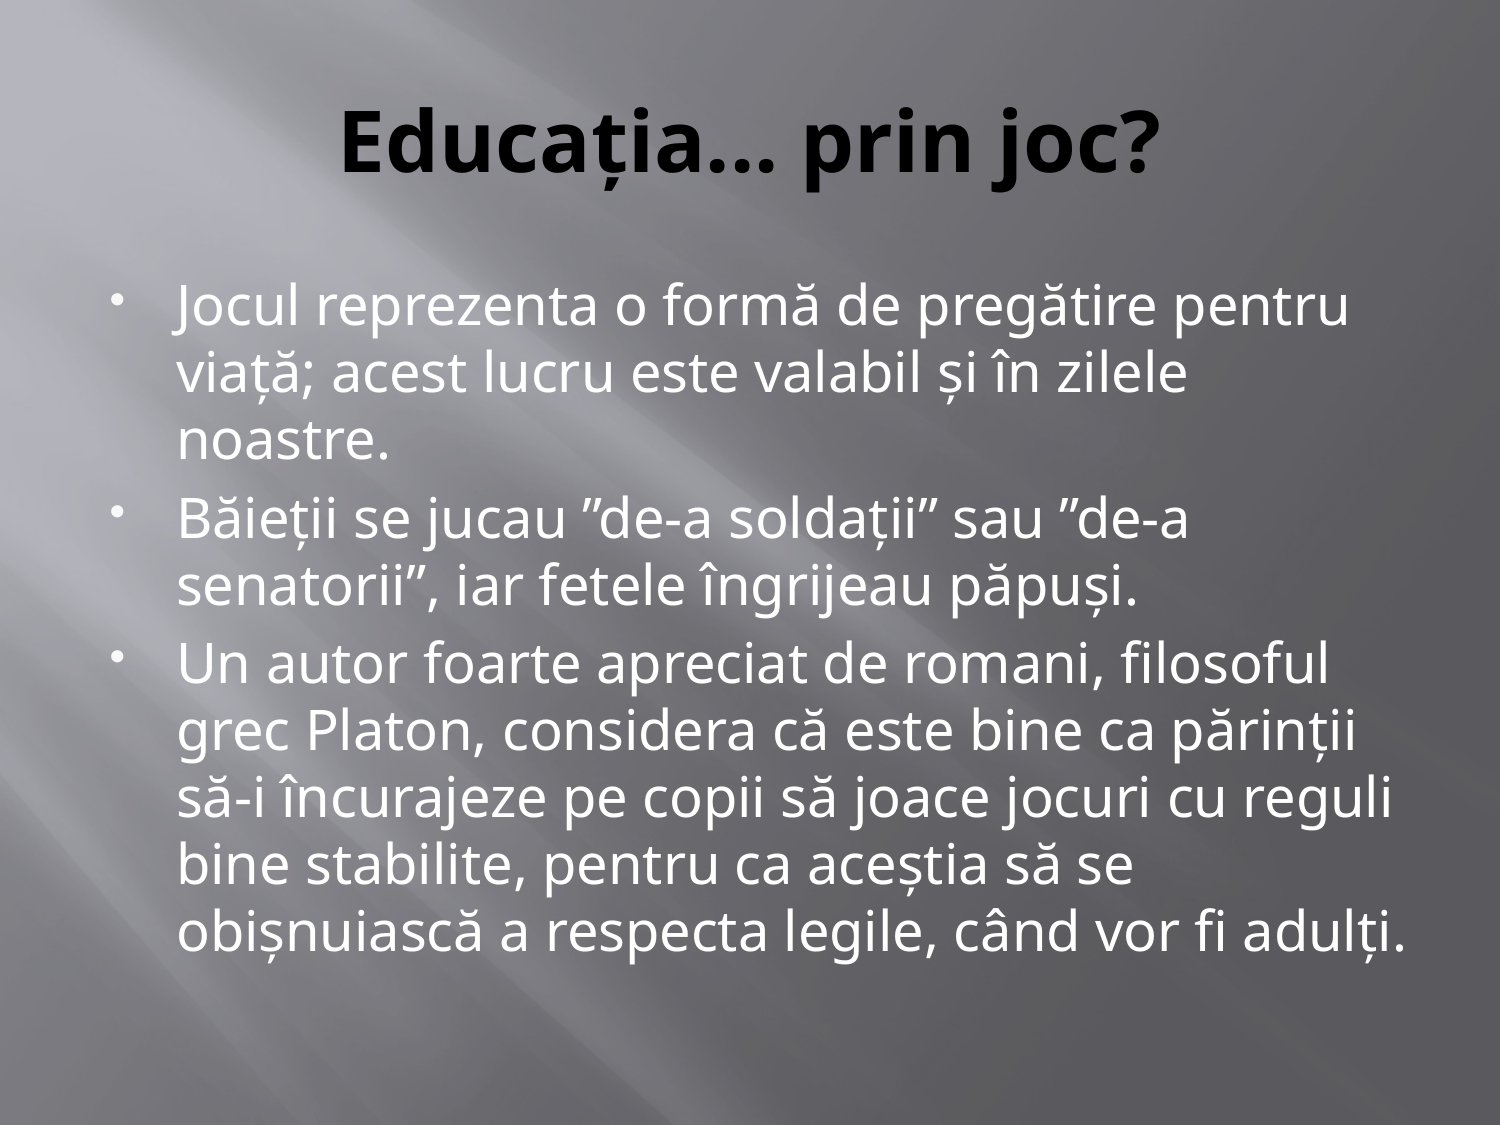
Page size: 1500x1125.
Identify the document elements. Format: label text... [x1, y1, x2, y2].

list Jocul reprezenta o formă de pregătire pentru viață; acest lucru este valabil și în zilele noastre. Băieții se jucau ”de-a soldații” sau ”de-a senatorii”, iar fetele îngrijeau păpuși. Un autor foarte apreciat de romani, filosoful grec Platon, considera că este bine ca părinții să-i încurajeze pe copii să joace jocuri cu reguli bine stabilite, pentru ca aceștia să se obișnuiască a respecta legile, când vor fi adulți. [75, 262, 1425, 1035]
title Educația... prin joc? [75, 45, 1425, 233]
